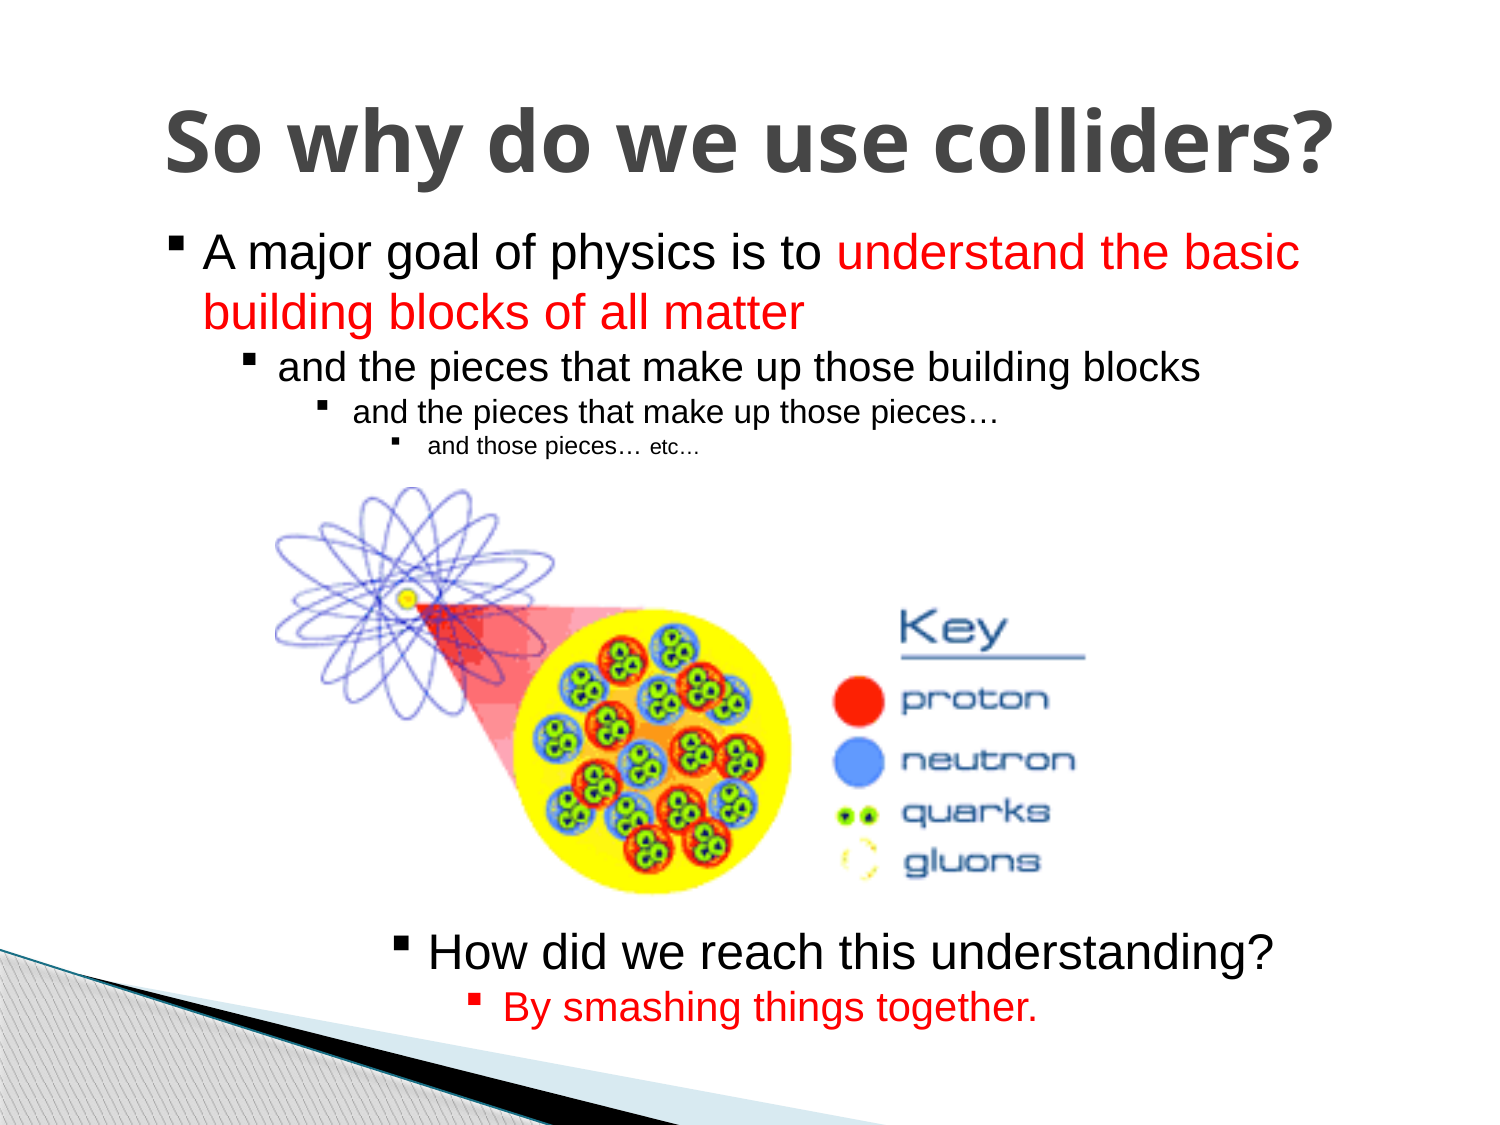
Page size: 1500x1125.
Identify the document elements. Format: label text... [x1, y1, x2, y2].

text_box A major goal of physics is to understand the basic building blocks of all matter and the pieces that make up those building blocks and the pieces that make up those pieces… and those pieces… etc… [149, 212, 1350, 468]
picture [274, 487, 1101, 901]
text_box How did we reach this understanding? By smashing things together. [375, 912, 1313, 1038]
title So why do we use colliders? [75, 45, 1425, 233]
